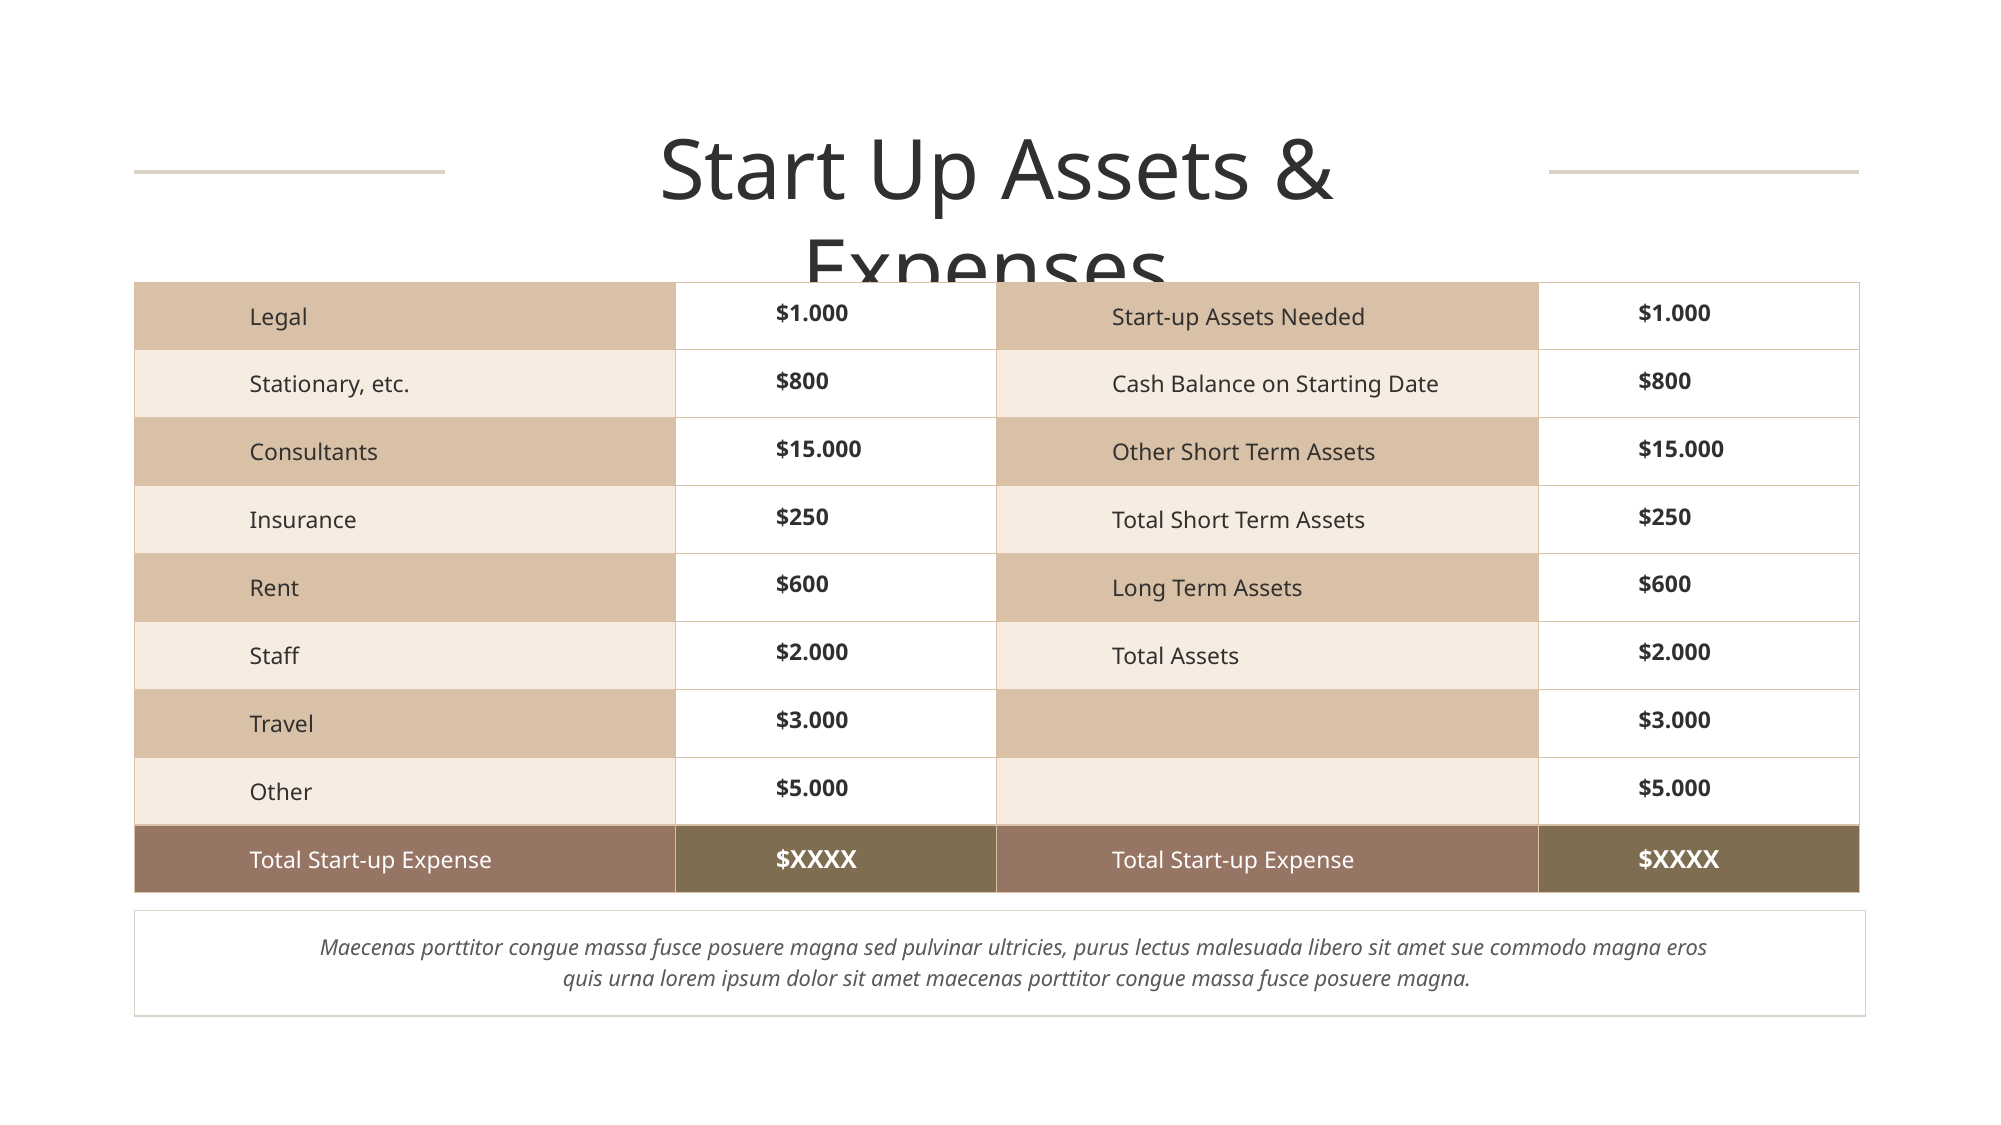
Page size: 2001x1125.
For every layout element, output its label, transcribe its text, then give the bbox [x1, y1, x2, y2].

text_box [134, 282, 1860, 893]
text_box Maecenas porttitor congue massa fusce posuere magna sed pulvinar ultricies, purus lectus malesuada libero sit amet sue commodo magna eros quis urna lorem ipsum dolor sit amet maecenas porttitor congue massa fusce posuere magna. [133, 909, 1867, 1017]
text_box Start Up Assets & Expenses [472, 108, 1521, 171]
text_box Start Up Assets & Expenses [472, 173, 1521, 282]
